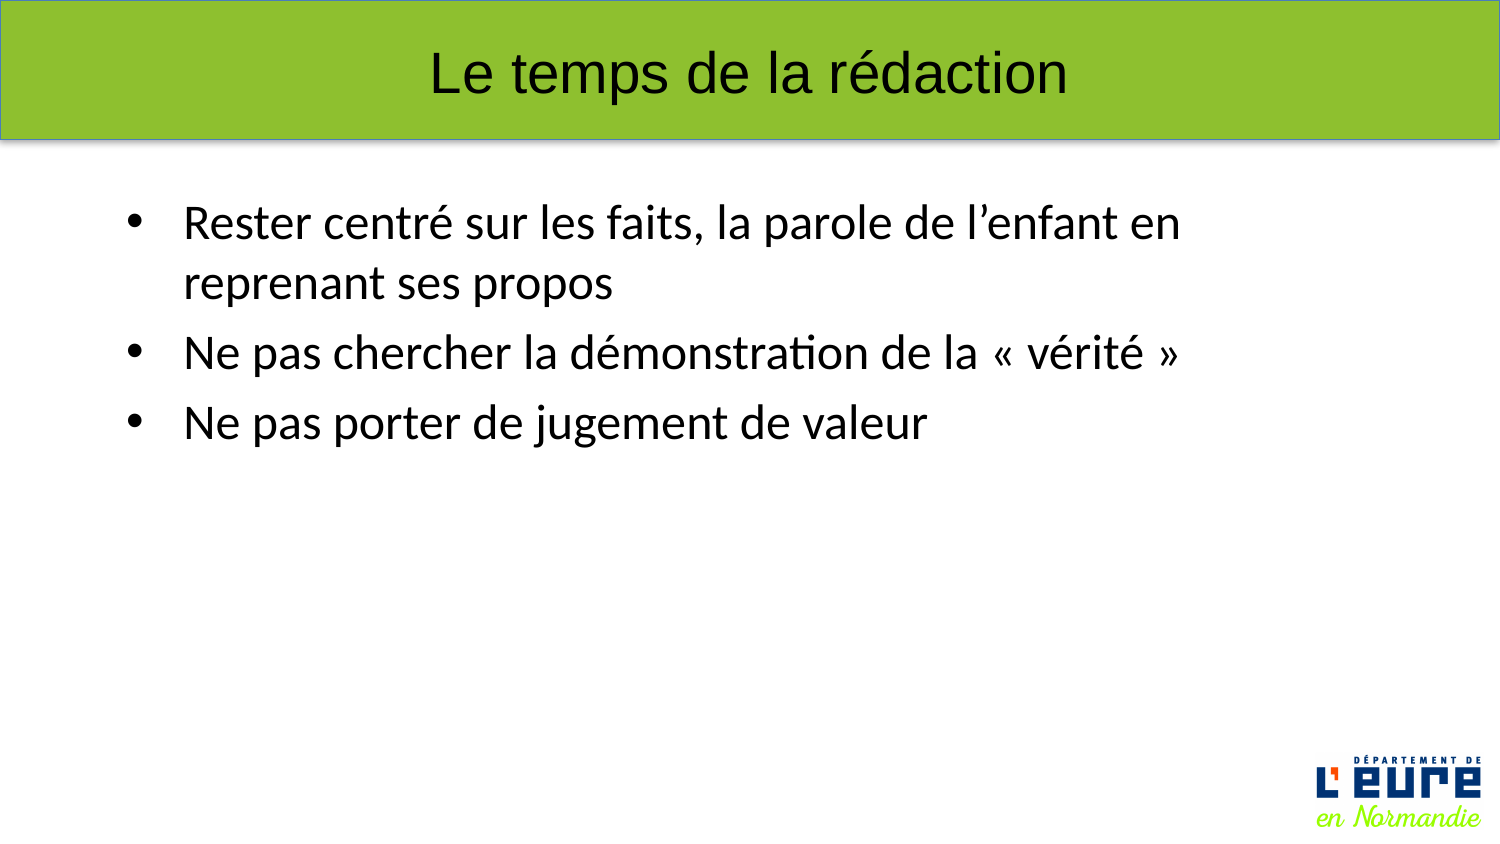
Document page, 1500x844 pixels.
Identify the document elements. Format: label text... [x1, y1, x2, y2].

text_box Le temps de la rédaction [0, 0, 1500, 140]
picture [1315, 752, 1484, 831]
text_box Rester centré sur les faits, la parole de l’enfant en reprenant ses propos Ne pas chercher la démonstration de la « vérité » Ne pas porter de jugement de valeur [112, 182, 1388, 736]
